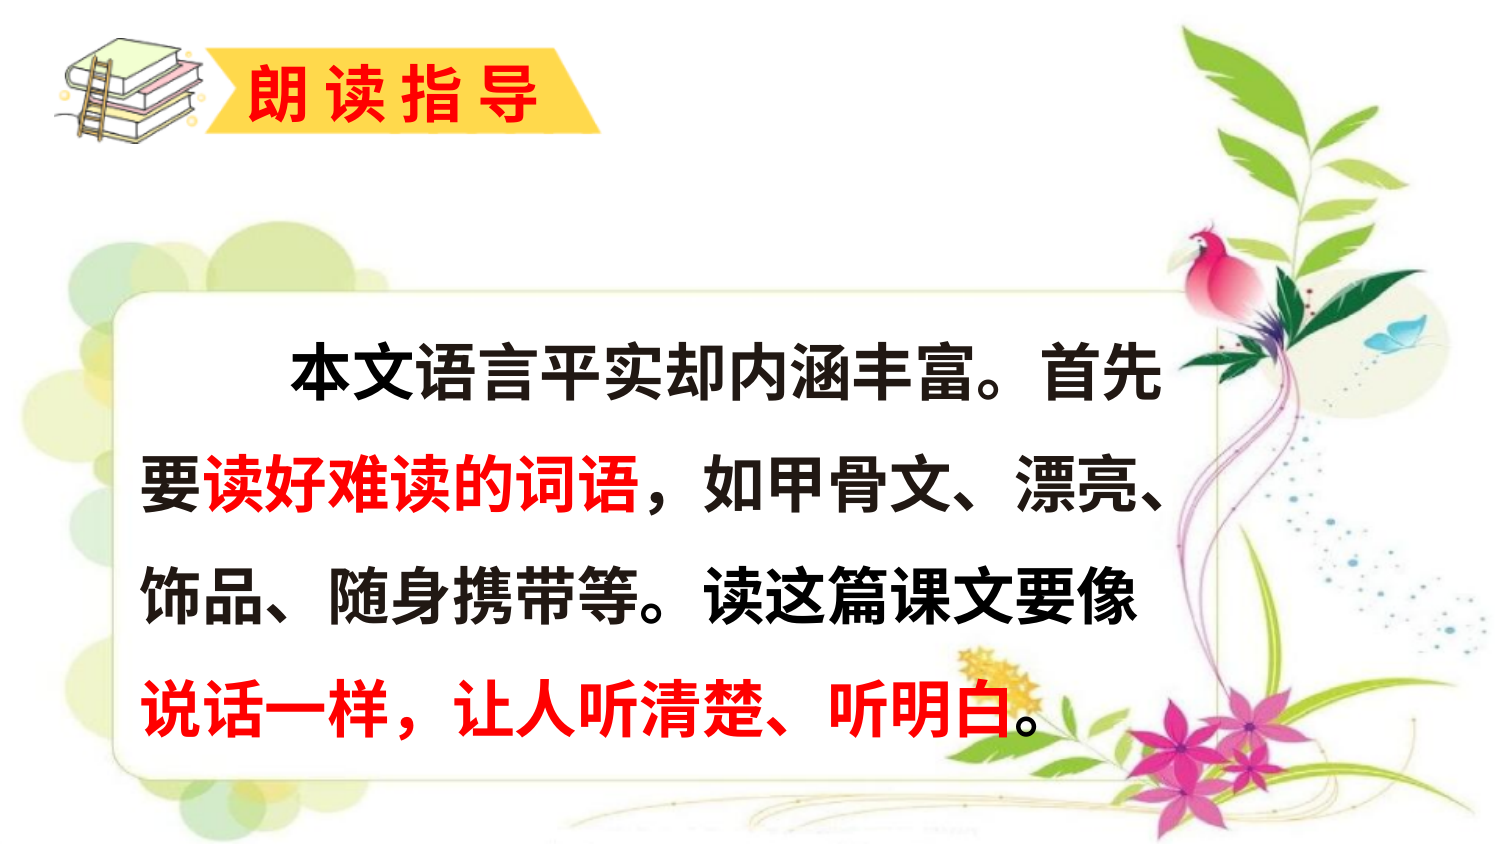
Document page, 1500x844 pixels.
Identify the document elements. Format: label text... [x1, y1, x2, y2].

picture [0, 0, 1500, 844]
text_box 本文语言平实却内涵丰富。首先要读好难读的词语，如甲骨文、漂亮、饰品、随身携带等。读这篇课文要像说话一样，让人听清楚、听明白。 [128, 289, 1186, 749]
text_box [53, 38, 617, 144]
